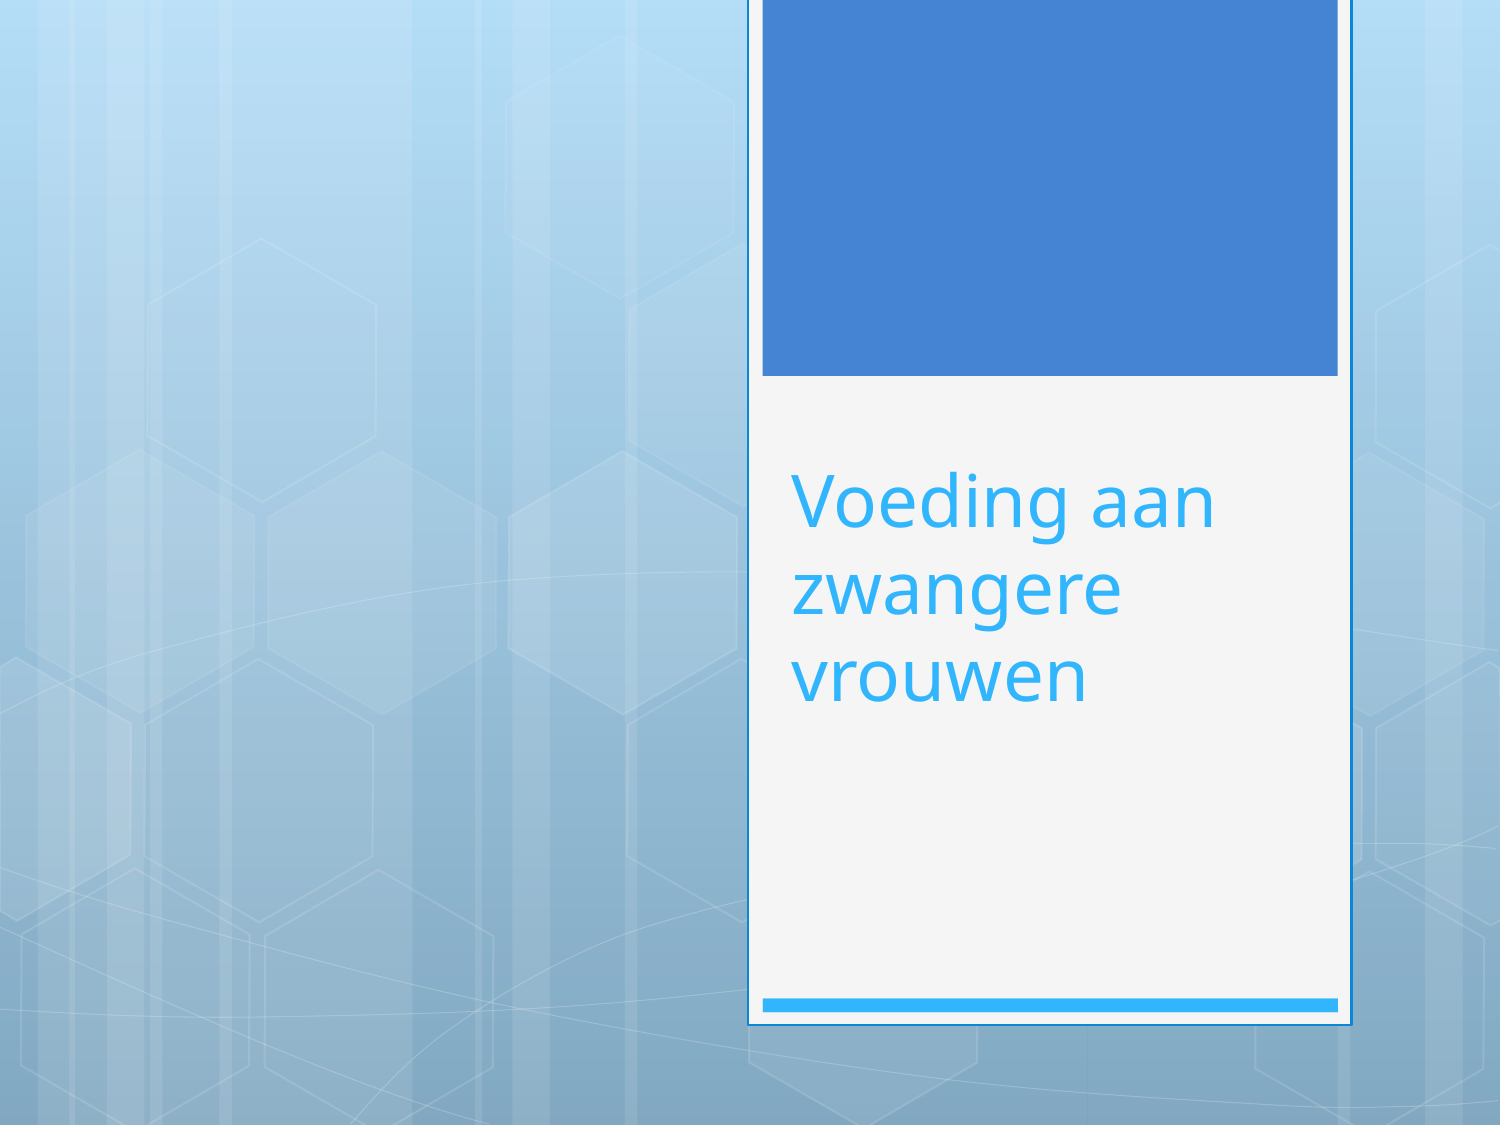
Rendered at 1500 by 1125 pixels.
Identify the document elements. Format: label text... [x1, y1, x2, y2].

title Voeding aan zwangere vrouwen [776, 444, 1320, 724]
